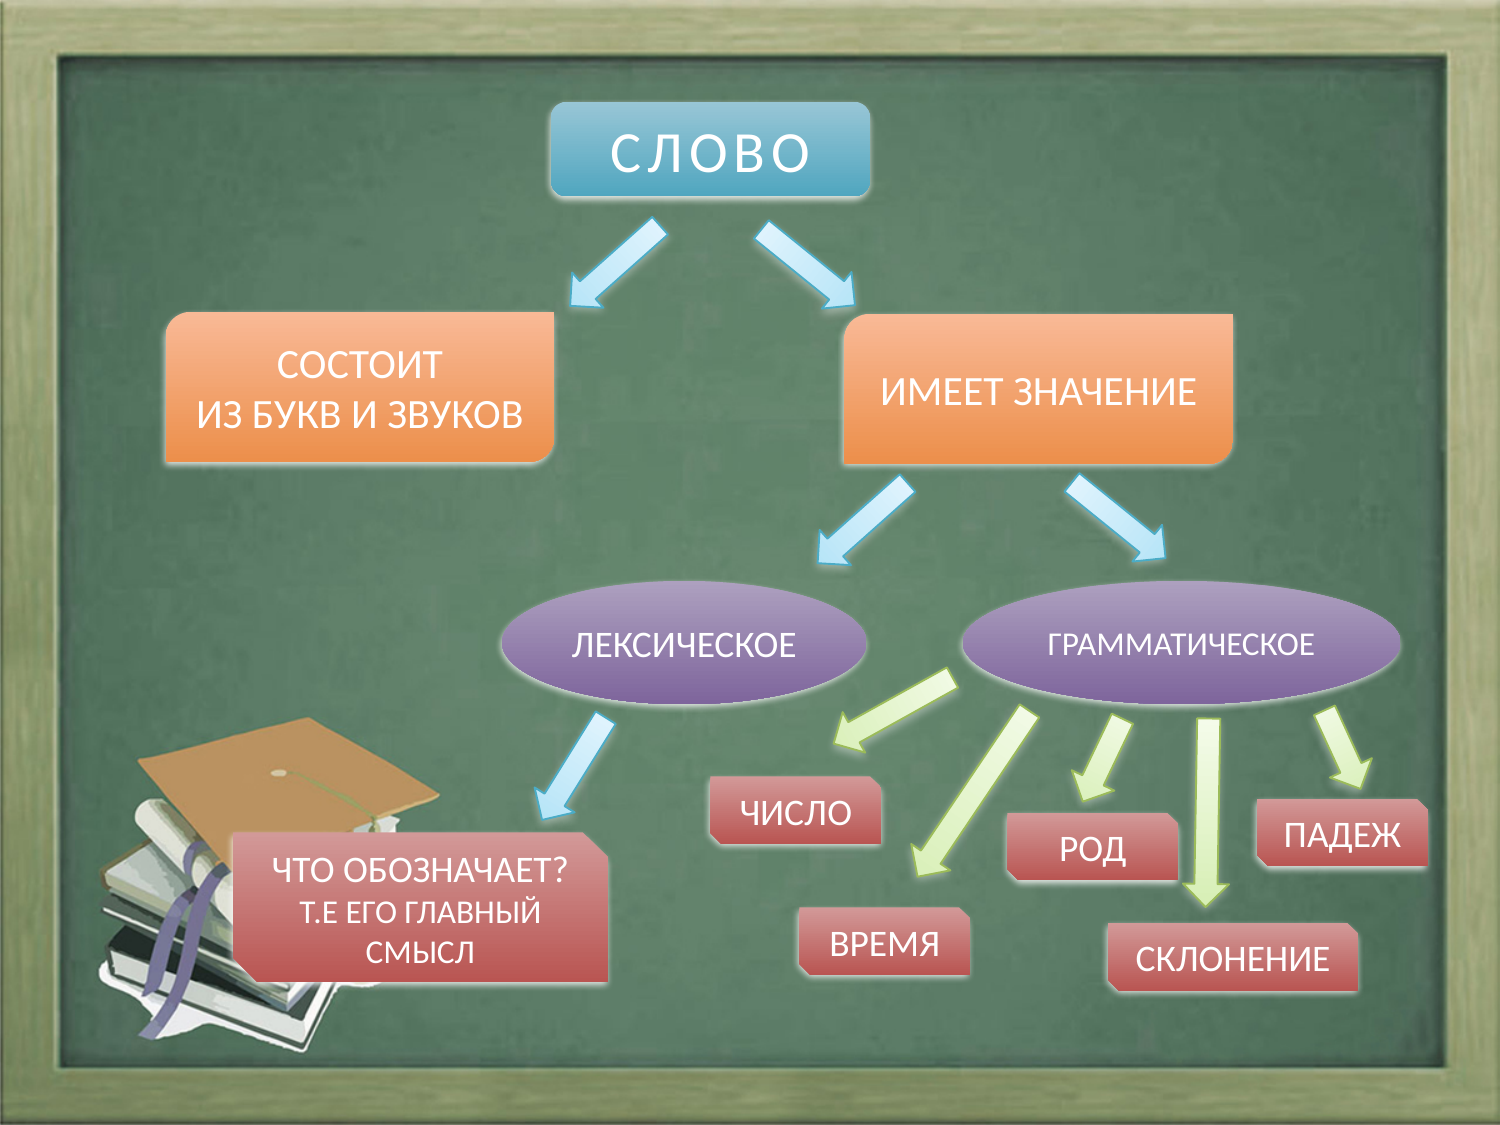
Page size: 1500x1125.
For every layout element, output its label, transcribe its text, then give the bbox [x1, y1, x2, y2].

picture [0, 0, 1500, 1125]
text_box [816, 473, 917, 567]
text_box [1313, 704, 1373, 790]
text_box [569, 216, 669, 309]
text_box РОД [1007, 812, 1179, 881]
text_box [1070, 712, 1134, 803]
text_box [832, 666, 959, 754]
text_box ВРЕМЯ [799, 907, 971, 975]
text_box СЛОВО [550, 101, 870, 197]
text_box ЛЕКСИЧЕСКОЕ [501, 580, 867, 705]
text_box ЧИСЛО [710, 776, 882, 844]
text_box ПАДЕЖ [1256, 798, 1428, 867]
text_box [753, 219, 856, 310]
text_box ГРАММАТИЧЕСКОЕ [962, 580, 1401, 705]
text_box [910, 703, 1041, 878]
text_box [533, 710, 617, 821]
text_box СОСТОИТ ИЗ БУКВ И ЗВУКОВ [165, 311, 555, 462]
text_box СКЛОНЕНИЕ [1107, 923, 1359, 991]
text_box [1182, 717, 1230, 908]
text_box ИМЕЕТ ЗНАЧЕНИЕ [844, 313, 1234, 464]
text_box ЧТО ОБОЗНАЧАЕТ? Т.Е ЕГО ГЛАВНЫЙ СМЫСЛ [232, 832, 608, 983]
text_box [1063, 472, 1167, 563]
